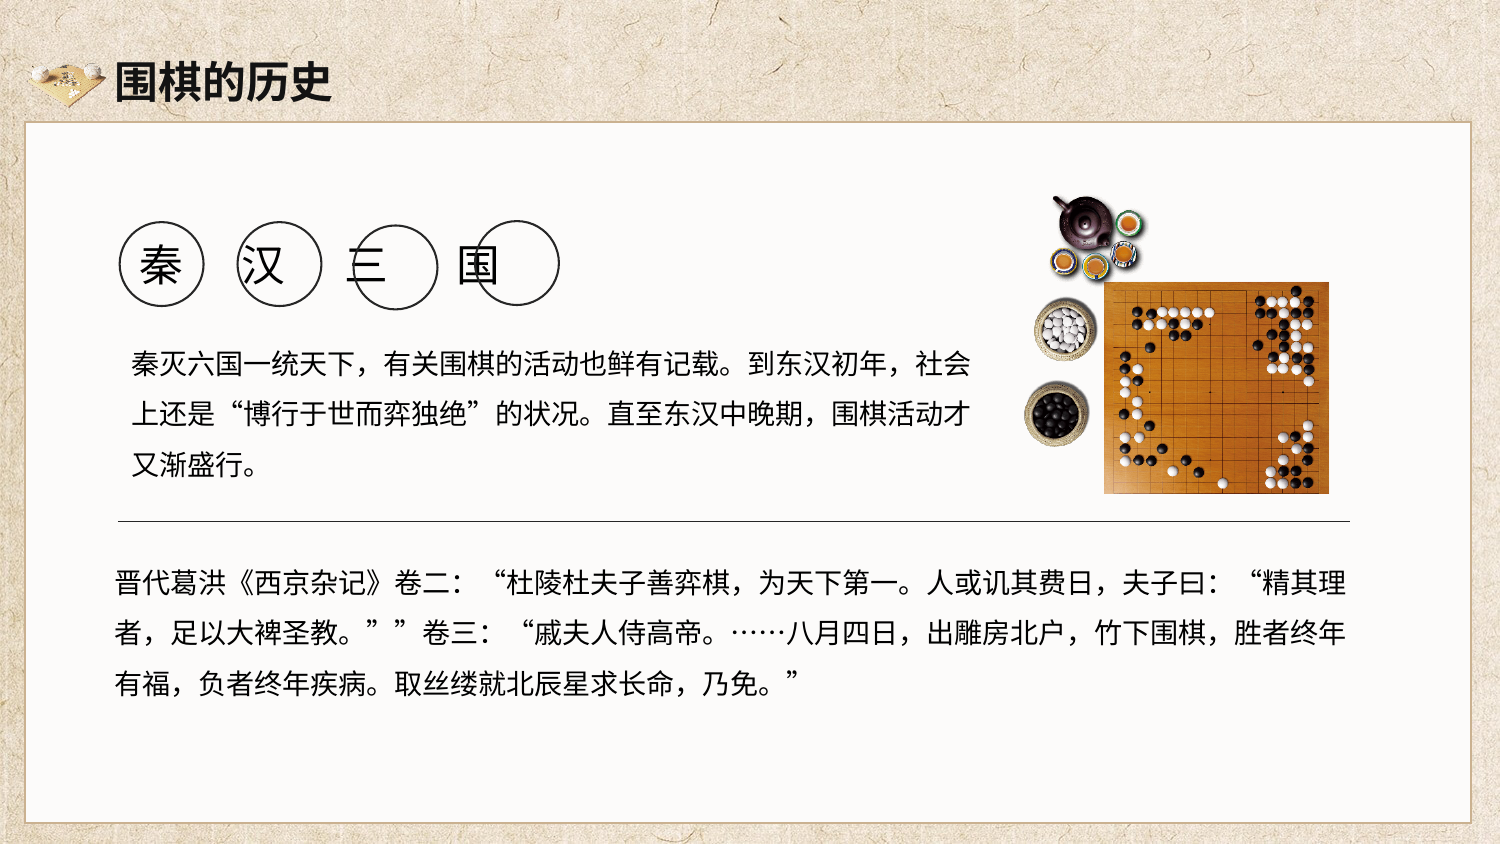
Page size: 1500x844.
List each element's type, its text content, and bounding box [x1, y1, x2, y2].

text_box 秦灭六国一统天下，有关围棋的活动也鲜有记载。到东汉初年，社会上还是“博行于世而弈独绝”的状况。直至东汉中晚期，围棋活动才又渐盛行。 [117, 321, 999, 489]
picture [0, 0, 1500, 844]
text_box 晋代葛洪《西京杂记》卷二：“杜陵杜夫子善弈棋，为天下第一。人或讥其费日，夫子曰：“精其理者，足以大裨圣教。””卷三：“戚夫人侍高帝。……八月四日，出雕房北户，竹下围棋，胜者终年有福，负者终年疾病。取丝缕就北辰星求长命，乃免。” [99, 540, 1388, 708]
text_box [119, 221, 600, 310]
